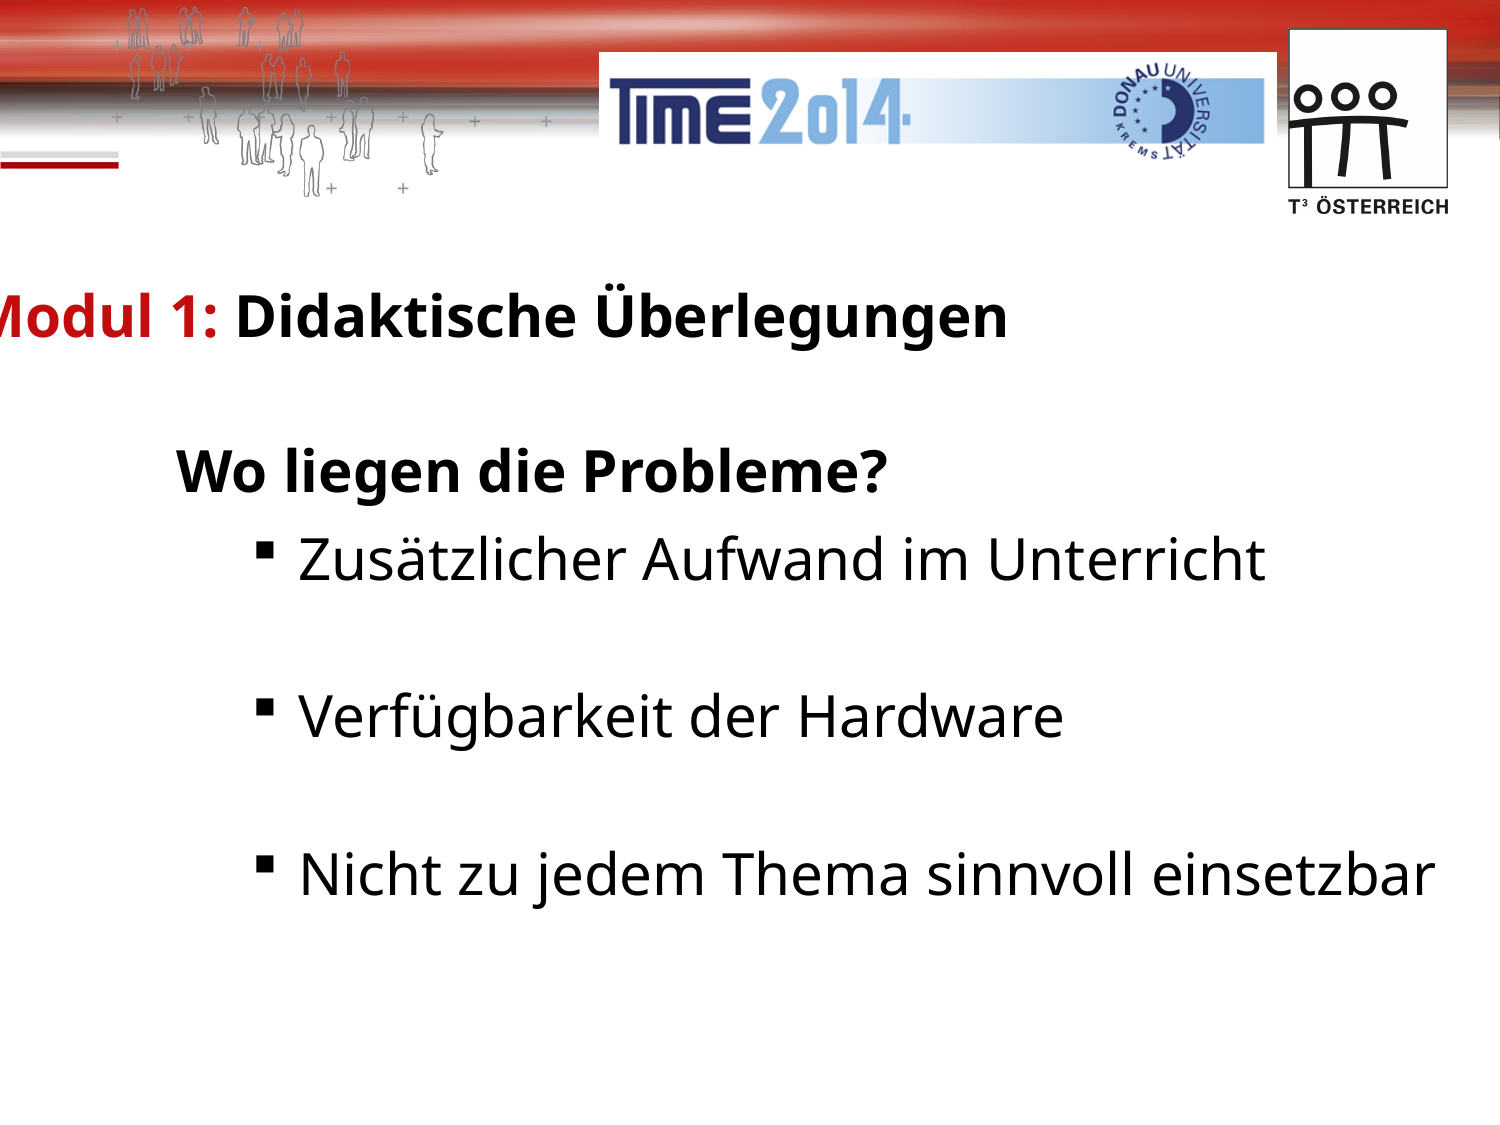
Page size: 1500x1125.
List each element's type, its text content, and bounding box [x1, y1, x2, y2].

text_box Wo liegen die Probleme? Zusätzlicher Aufwand im Unterricht Verfügbarkeit der Hardware Nicht zu jedem Thema sinnvoll einsetzbar [161, 427, 1455, 915]
picture [0, 0, 1500, 214]
text_box Modul 1: Didaktische Überlegungen [0, 271, 1337, 402]
